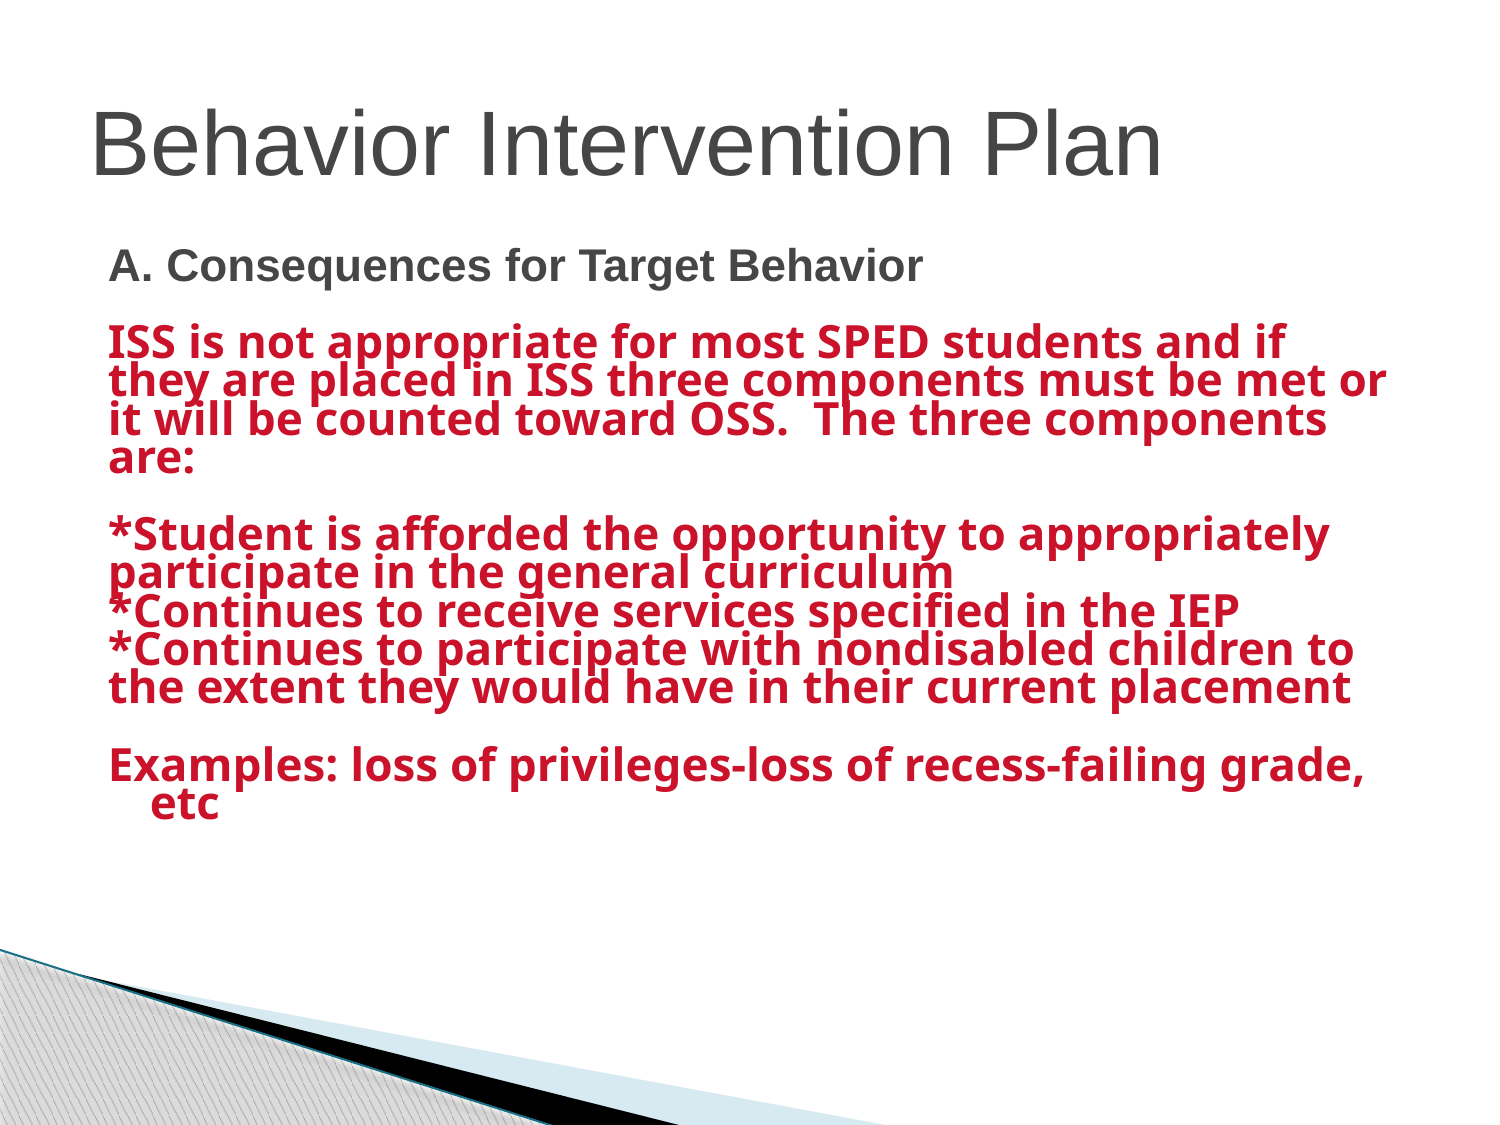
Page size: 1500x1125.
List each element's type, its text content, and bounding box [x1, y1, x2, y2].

title Behavior Intervention Plan [75, 45, 1425, 233]
list A. Consequences for Target Behavior ISS is not appropriate for most SPED students and if they are placed in ISS three components must be met or it will be counted toward OSS. The three components are: *Student is afforded the opportunity to appropriately participate in the general curriculum *Continues to receive services specified in the IEP *Continues to participate with nondisabled children to the extent they would have in their current placement Examples: loss of privileges-loss of recess-failing grade, etc [74, 242, 1426, 986]
